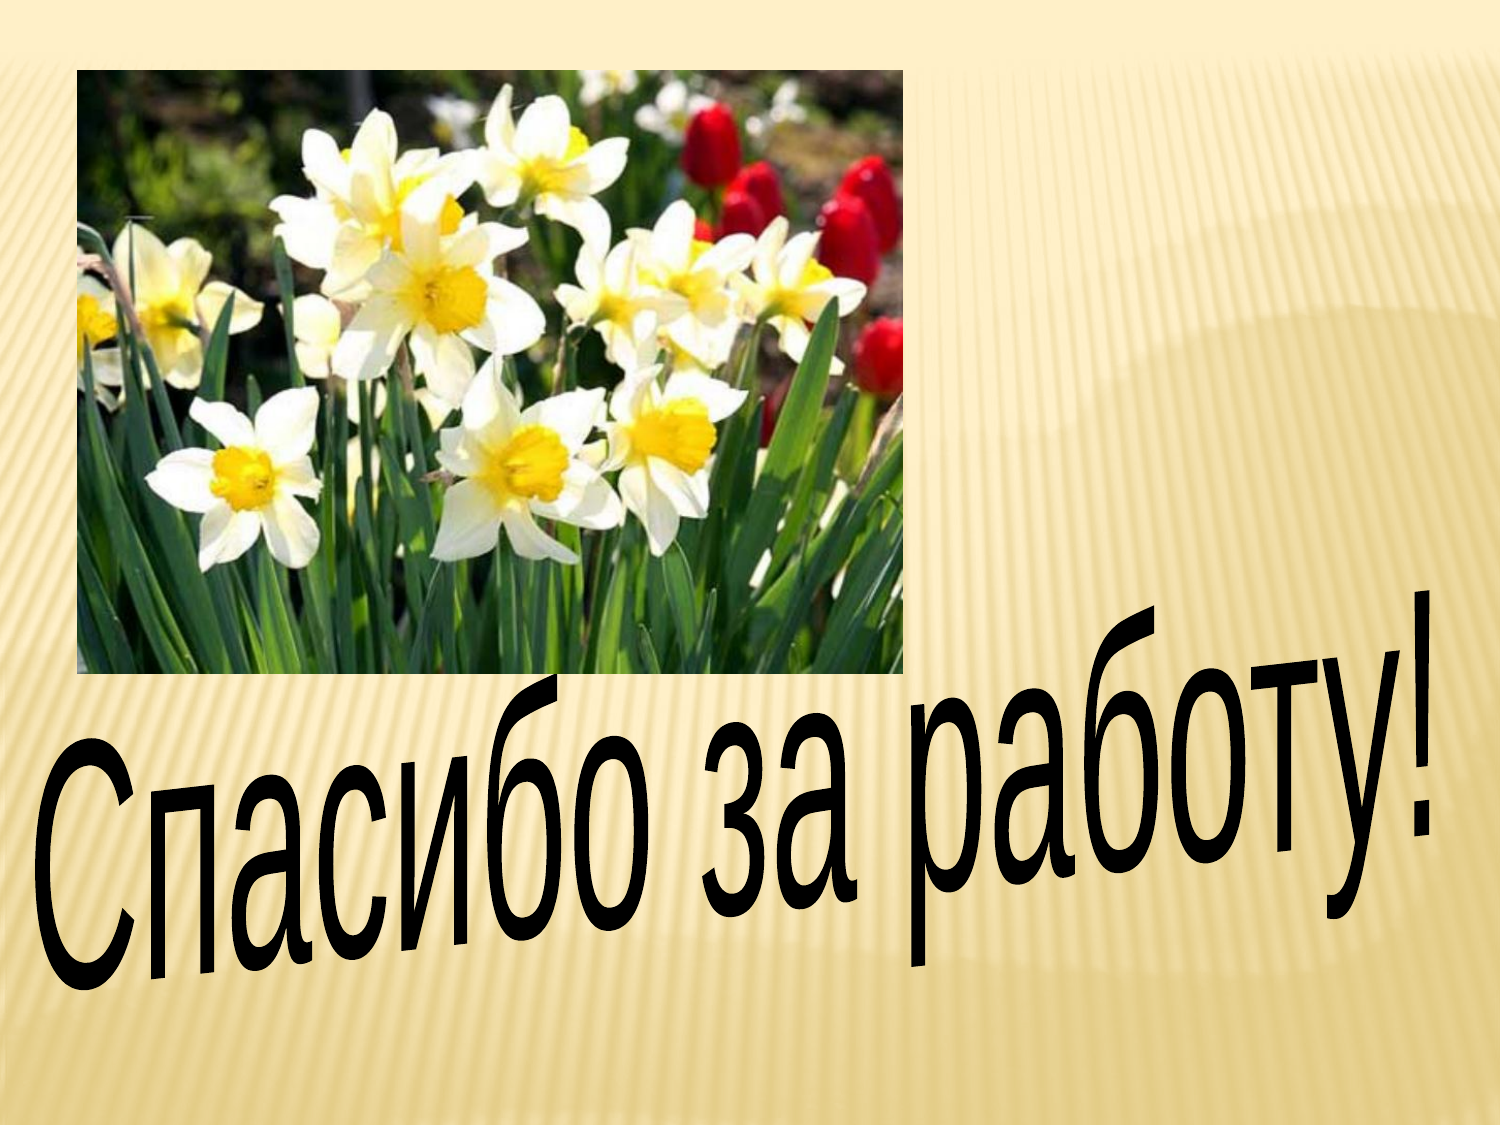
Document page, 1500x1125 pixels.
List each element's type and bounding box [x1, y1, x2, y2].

picture [76, 70, 903, 675]
